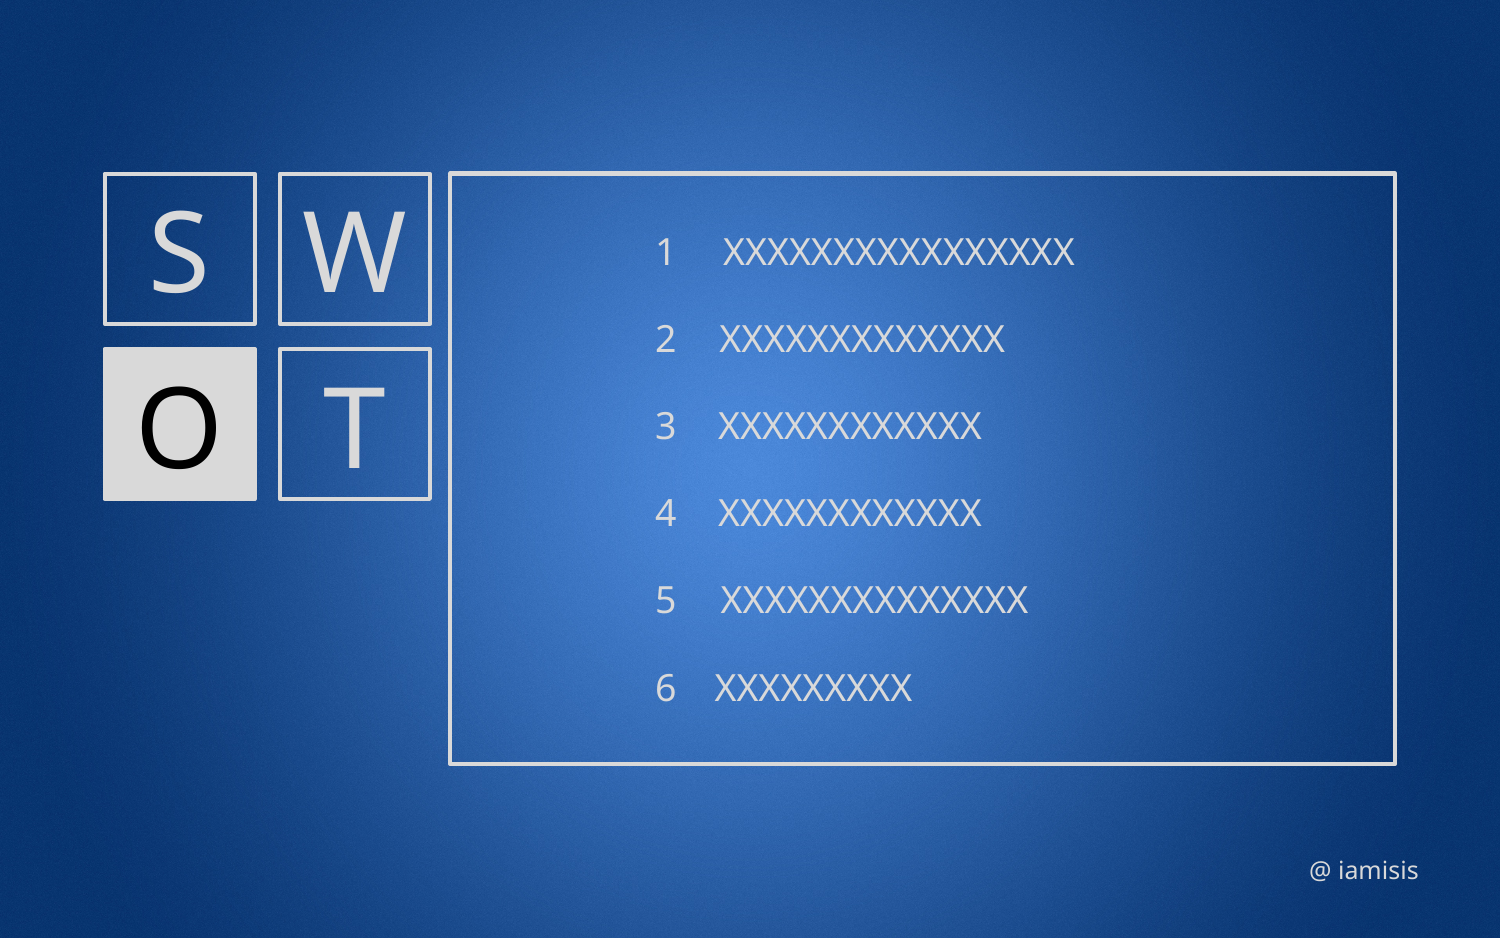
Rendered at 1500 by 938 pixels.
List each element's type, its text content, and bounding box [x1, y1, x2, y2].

picture [0, 0, 1500, 938]
text_box @ iamisis [1294, 846, 1434, 892]
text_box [104, 172, 1396, 765]
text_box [640, 220, 1111, 718]
